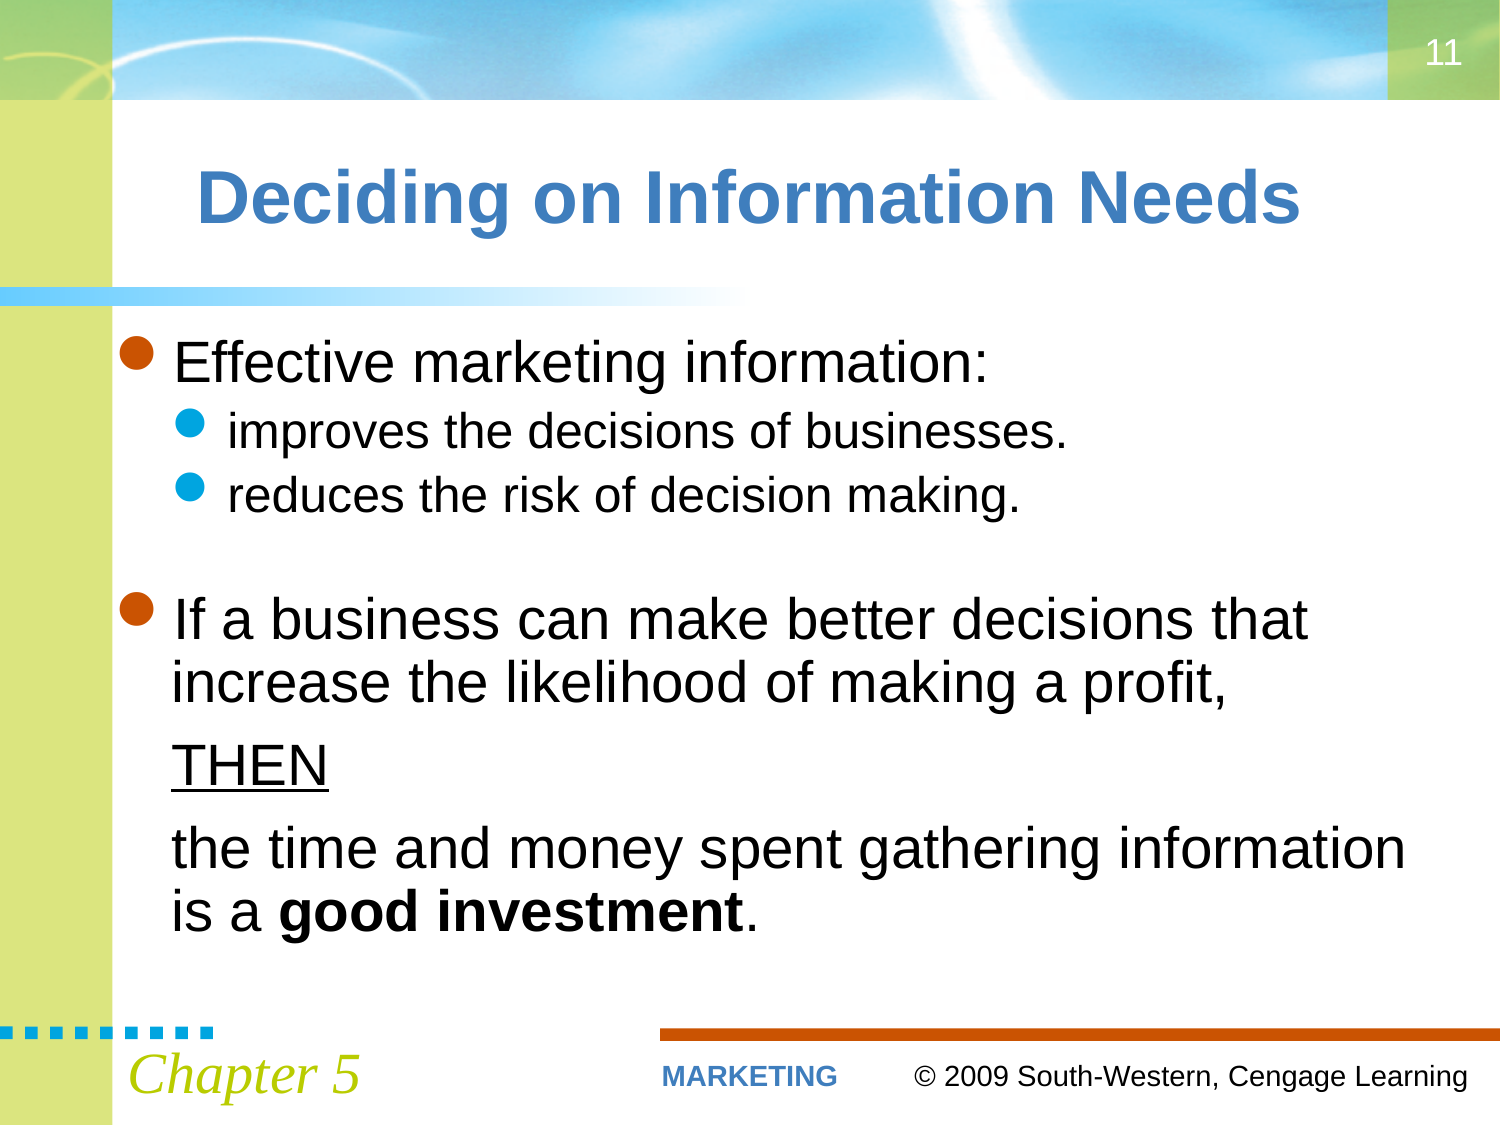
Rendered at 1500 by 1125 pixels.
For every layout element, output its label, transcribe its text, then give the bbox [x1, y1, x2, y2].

title Deciding on Information Needs [112, 99, 1388, 288]
list Effective marketing information: improves the decisions of businesses. reduces the risk of decision making. If a business can make better decisions that increase the likelihood of making a profit, THEN the time and money spent gathering information is a good investment. [99, 324, 1488, 1001]
slide_number 11 [1387, 0, 1500, 101]
footer Chapter 5 [112, 1012, 638, 1113]
